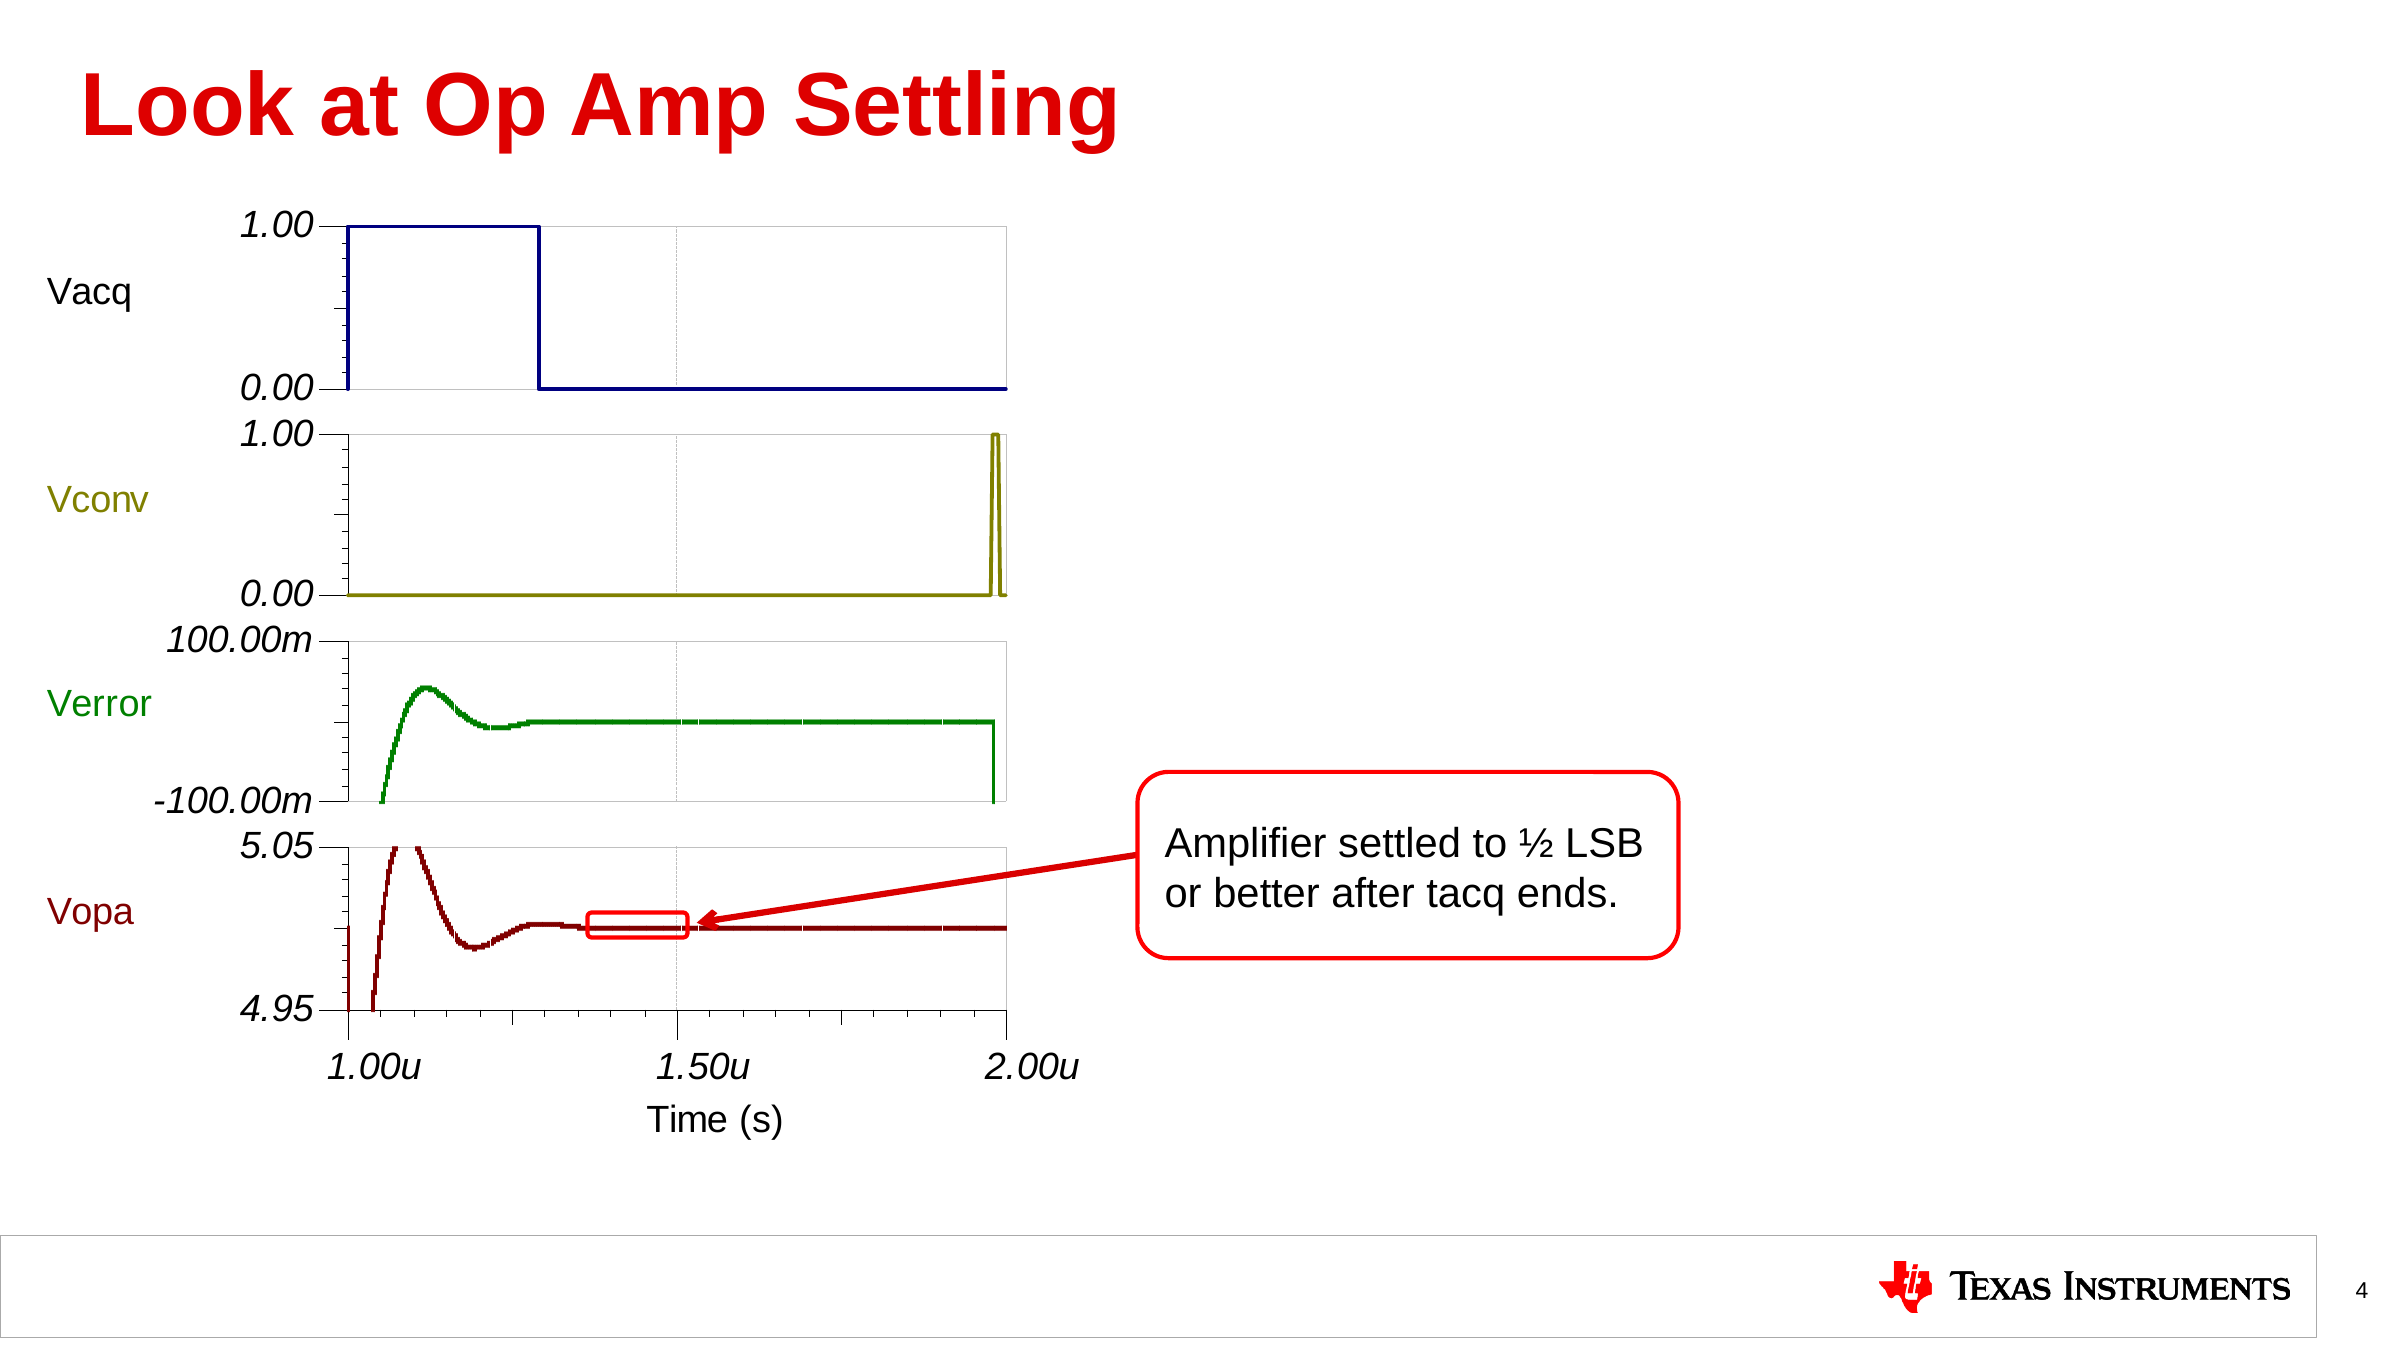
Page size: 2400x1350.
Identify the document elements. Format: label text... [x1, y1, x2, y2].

text_box Amplifier settled to ½ LSB or better after tacq ends. [1149, 808, 1675, 924]
picture [1879, 1307, 2290, 1313]
title Look at Op Amp Settling [60, 27, 2282, 189]
slide_number 4 [1828, 1265, 2389, 1307]
picture [37, 180, 1086, 1169]
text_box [696, 837, 1251, 923]
picture [1879, 1261, 2290, 1265]
text_box [1135, 769, 1681, 961]
